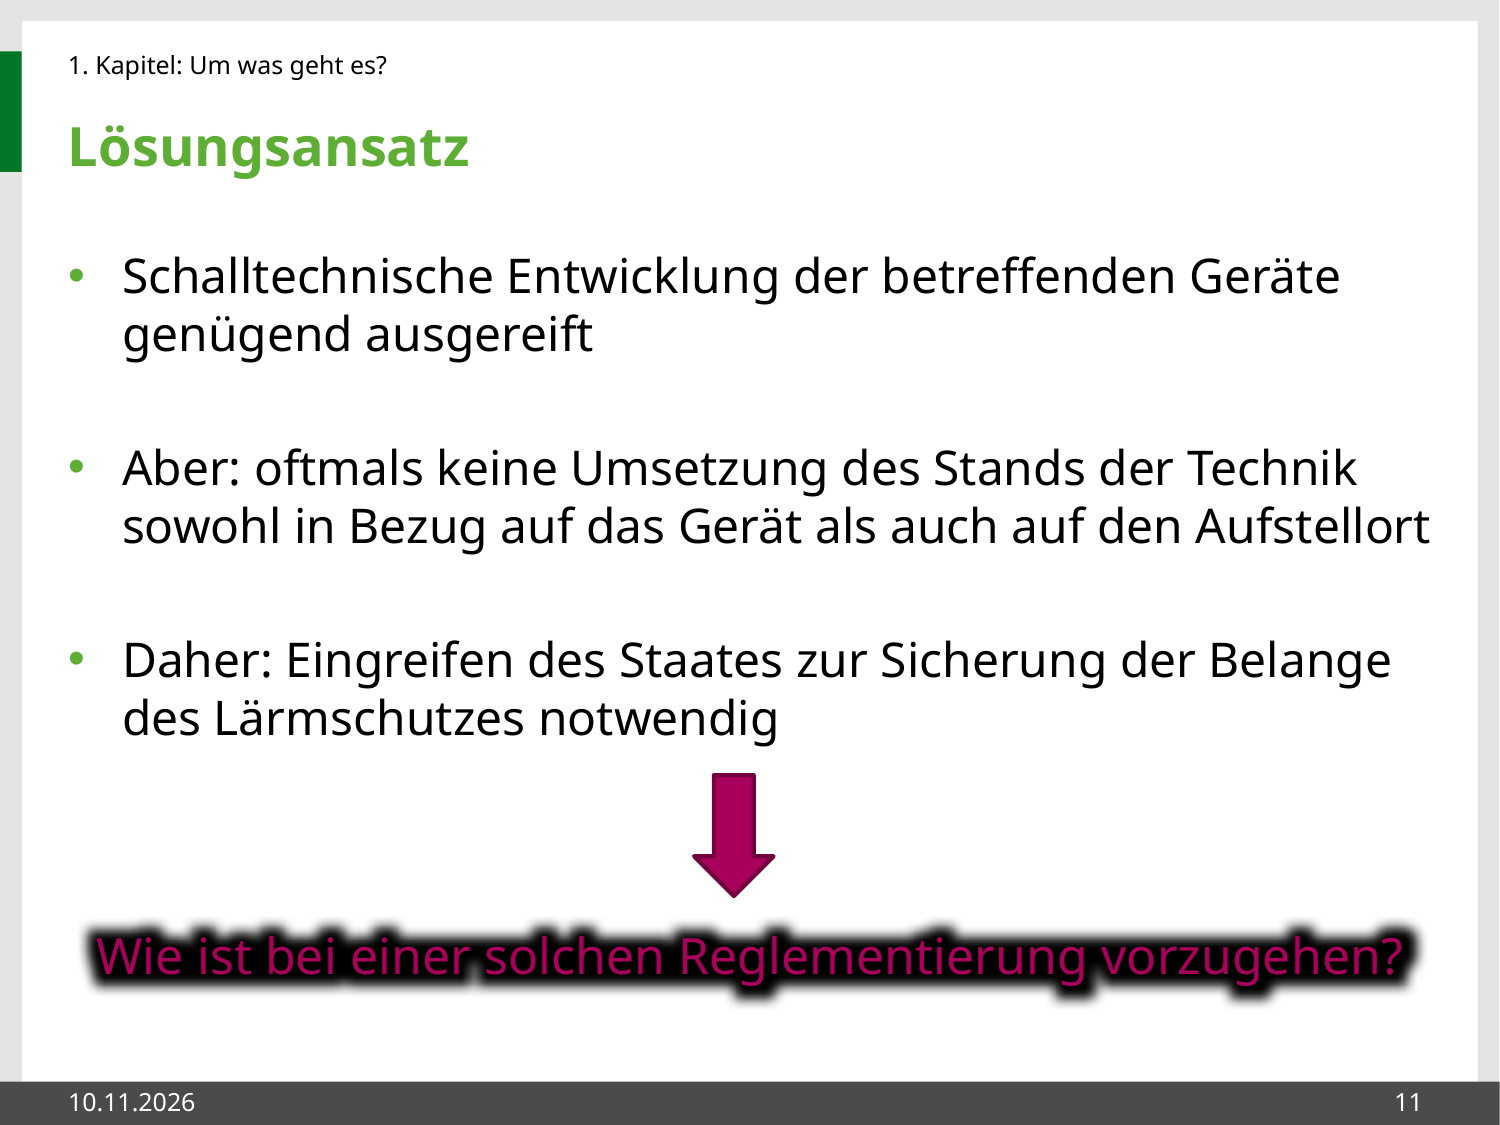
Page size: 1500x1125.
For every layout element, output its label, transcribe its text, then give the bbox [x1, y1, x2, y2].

title Lösungsansatz [67, 77, 1427, 178]
text_box Wie ist bei einer solchen Reglementierung vorzugehen? [41, 916, 1460, 1012]
list Schalltechnische Entwicklung der betreffenden Geräte genügend ausgereift Aber: oftmals keine Umsetzung des Stands der Technik sowohl in Bezug auf das Gerät als auch auf den Aufstellort Daher: Eingreifen des Staates zur Sicherung der Belange des Lärmschutzes notwendig [68, 245, 1436, 773]
text_box [692, 773, 776, 899]
list 1. Kapitel: Um was geht es? [67, 49, 1415, 88]
slide_number 11 [1331, 1082, 1423, 1125]
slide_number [68, 1082, 231, 1125]
